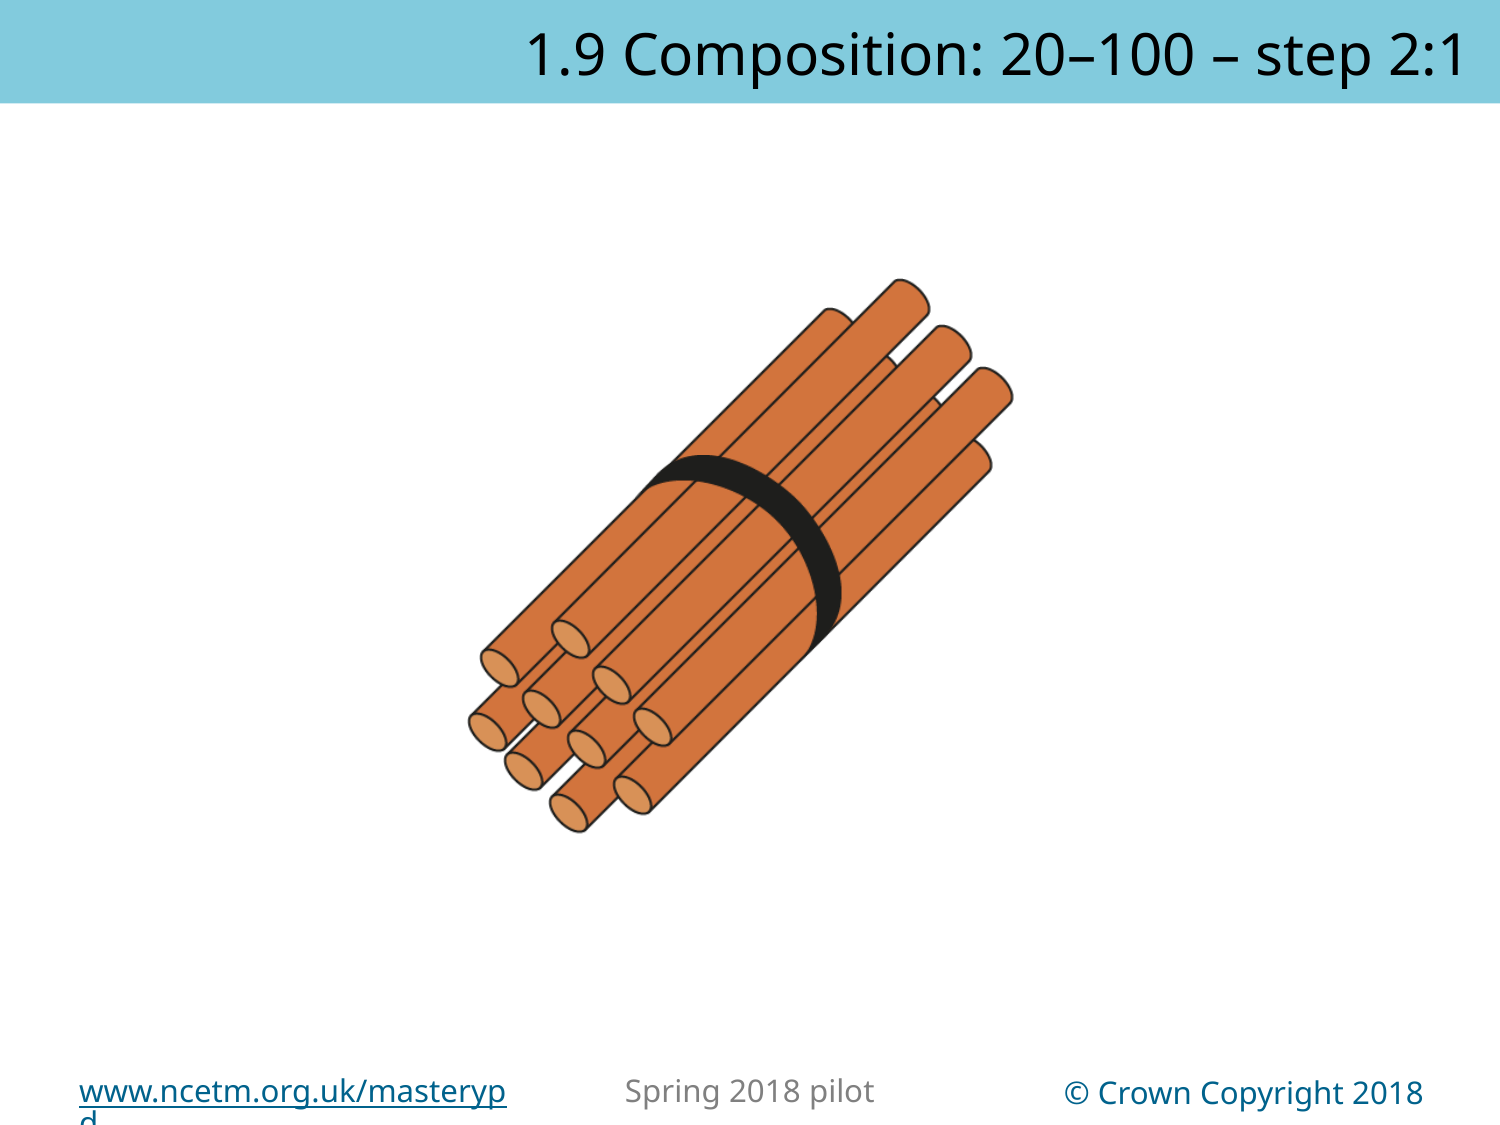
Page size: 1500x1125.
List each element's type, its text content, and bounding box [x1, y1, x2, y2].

picture [466, 278, 1022, 838]
list 1.9 Composition: 20–100 – step 2:1 [0, 0, 1500, 104]
